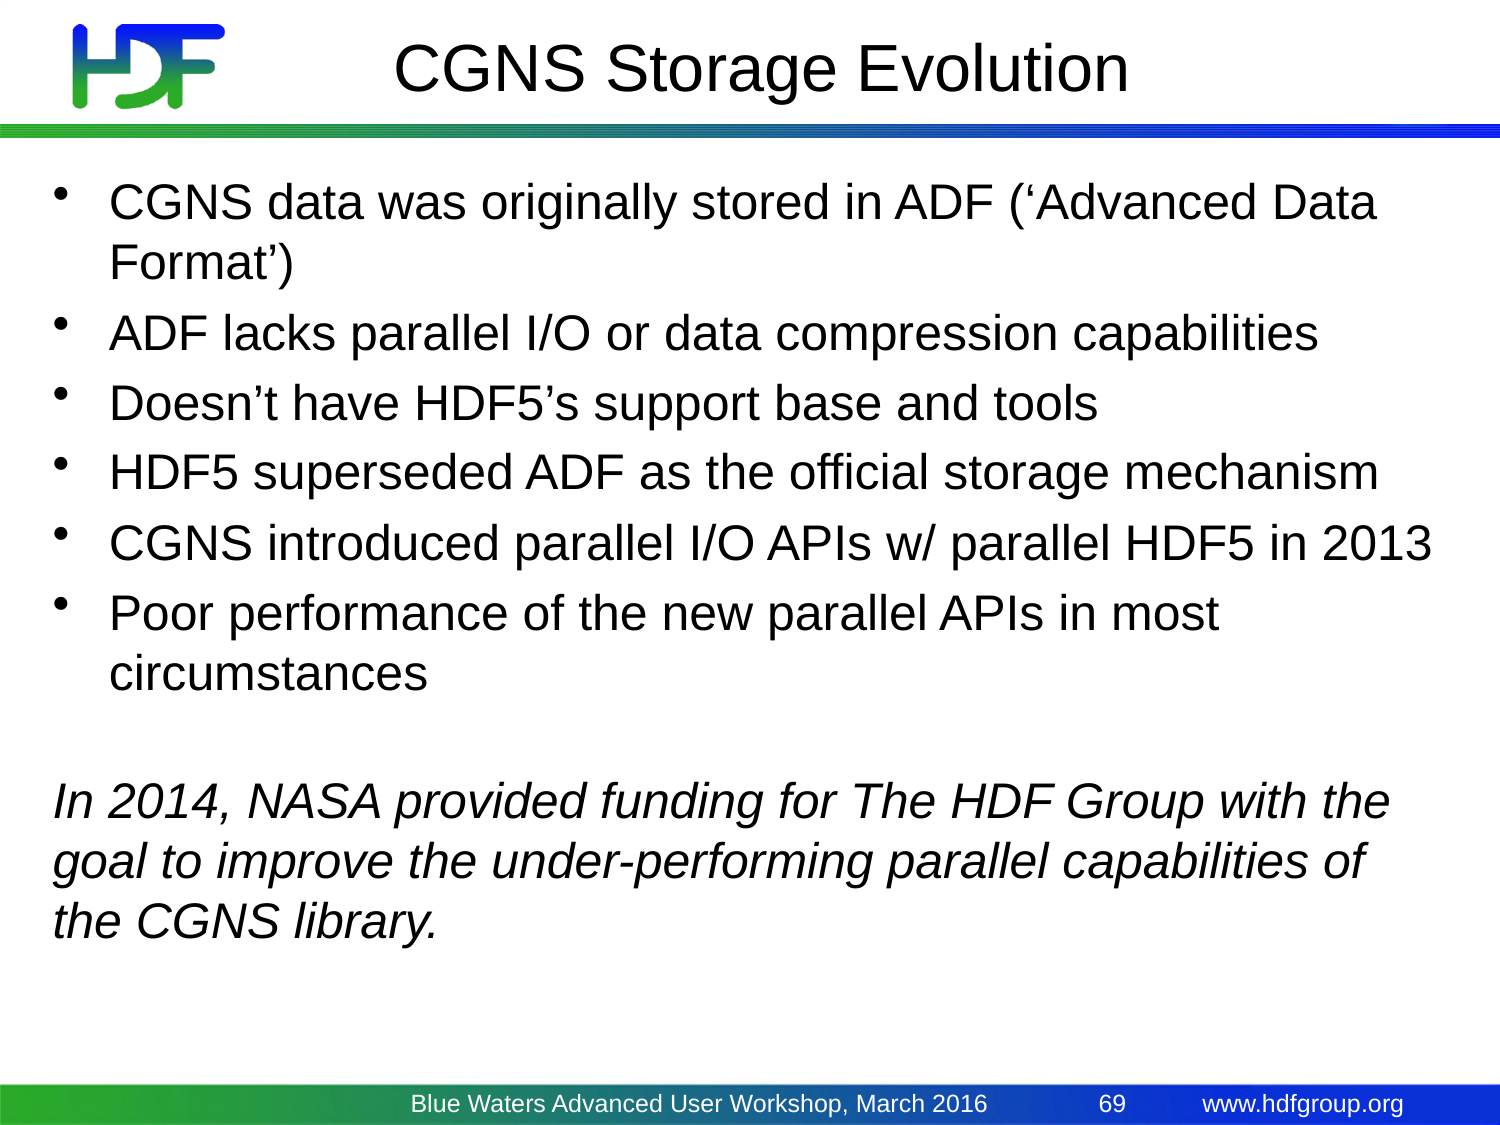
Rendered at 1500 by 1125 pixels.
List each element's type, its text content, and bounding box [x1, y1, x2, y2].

slide_number 69 [1049, 1087, 1176, 1125]
list CGNS data was originally stored in ADF (‘Advanced Data Format’) ADF lacks parallel I/O or data compression capabilities Doesn’t have HDF5’s support base and tools HDF5 superseded ADF as the official storage mechanism CGNS introduced parallel I/O APIs w/ parallel HDF5 in 2013 Poor performance of the new parallel APIs in most circumstances In 2014, NASA provided funding for The HDF Group with the goal to improve the under-performing parallel capabilities of the CGNS library. [37, 162, 1463, 1063]
footer Blue Waters Advanced User Workshop, March 2016 [374, 1087, 1026, 1125]
picture [0, 0, 1500, 1125]
title CGNS Storage Evolution [187, 24, 1338, 113]
